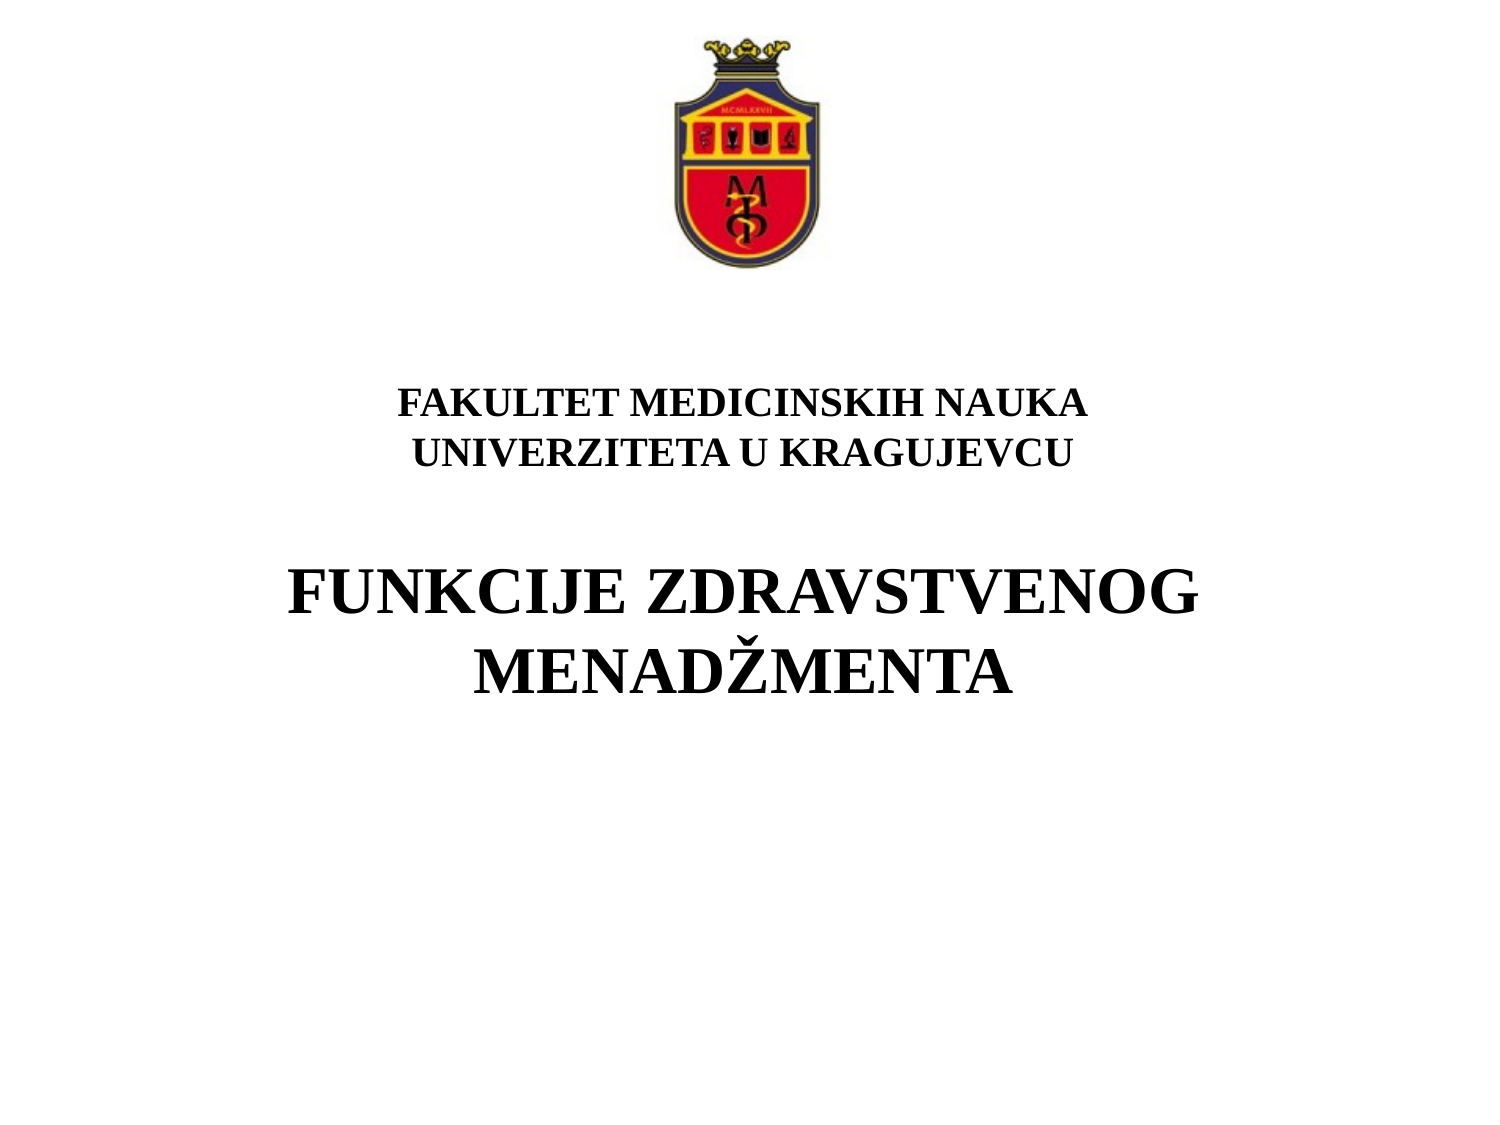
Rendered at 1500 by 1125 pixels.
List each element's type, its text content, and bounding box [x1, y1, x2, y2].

subtitle FUNKCIJE ZDRAVSTVENOG MENADŽMENTA [105, 539, 1383, 1032]
title FAKULTET MEDICINSKIH NAUKA UNIVERZITETA U KRAGUJEVCU [105, 304, 1381, 539]
picture [655, 34, 841, 270]
